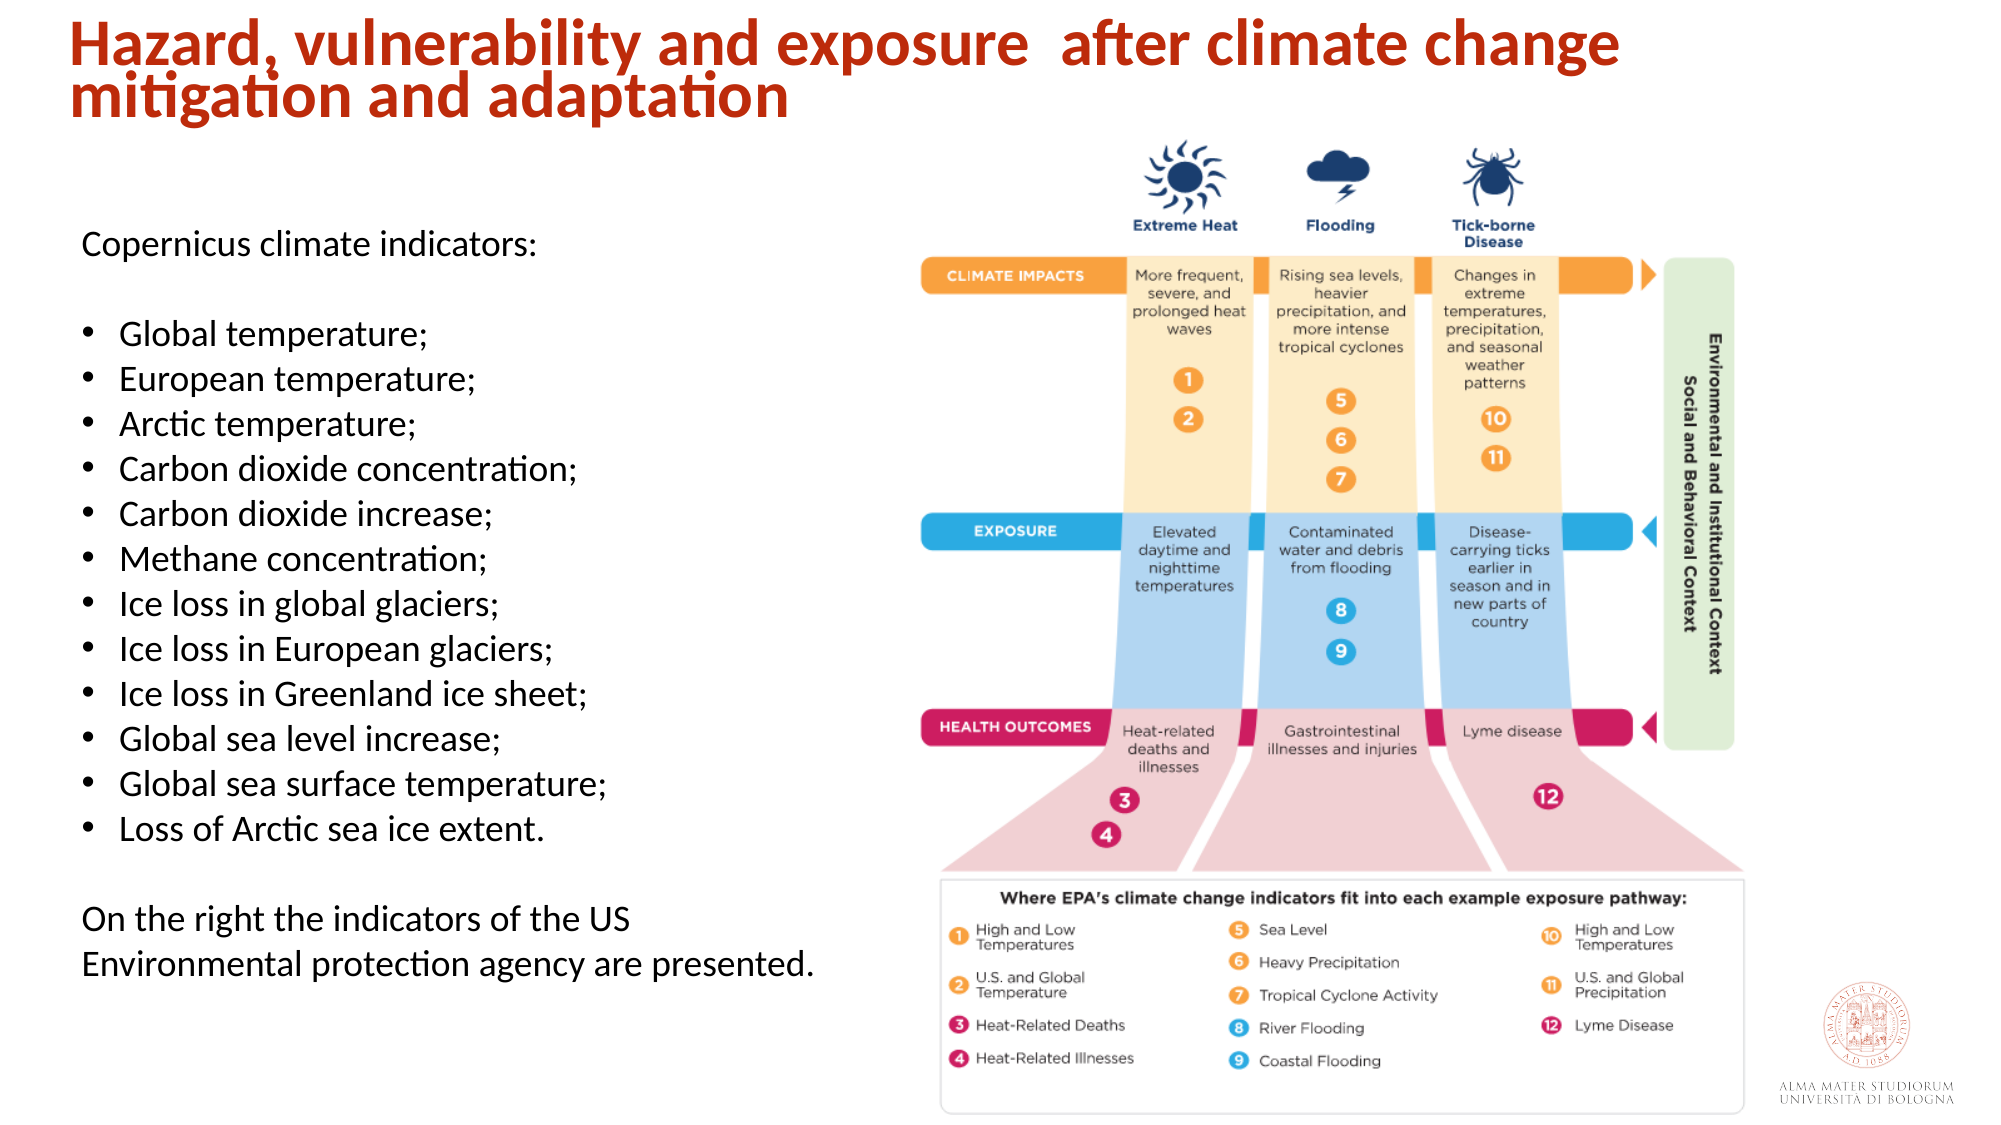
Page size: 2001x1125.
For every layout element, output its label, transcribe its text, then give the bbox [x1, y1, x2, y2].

list Hazard, vulnerability and exposure after climate change mitigation and adaptation [55, 19, 1898, 126]
text_box Copernicus climate indicators: Global temperature; European temperature; Arctic temperature; Carbon dioxide concentration; Carbon dioxide increase; Methane concentration; Ice loss in global glaciers; Ice loss in European glaciers; Ice loss in Greenland ice sheet; Global sea level increase; Global sea surface temperature; Loss of Arctic sea ice extent. On the right the indicators of the US Environmental protection agency are presented. [66, 211, 835, 992]
picture [902, 137, 1981, 1125]
